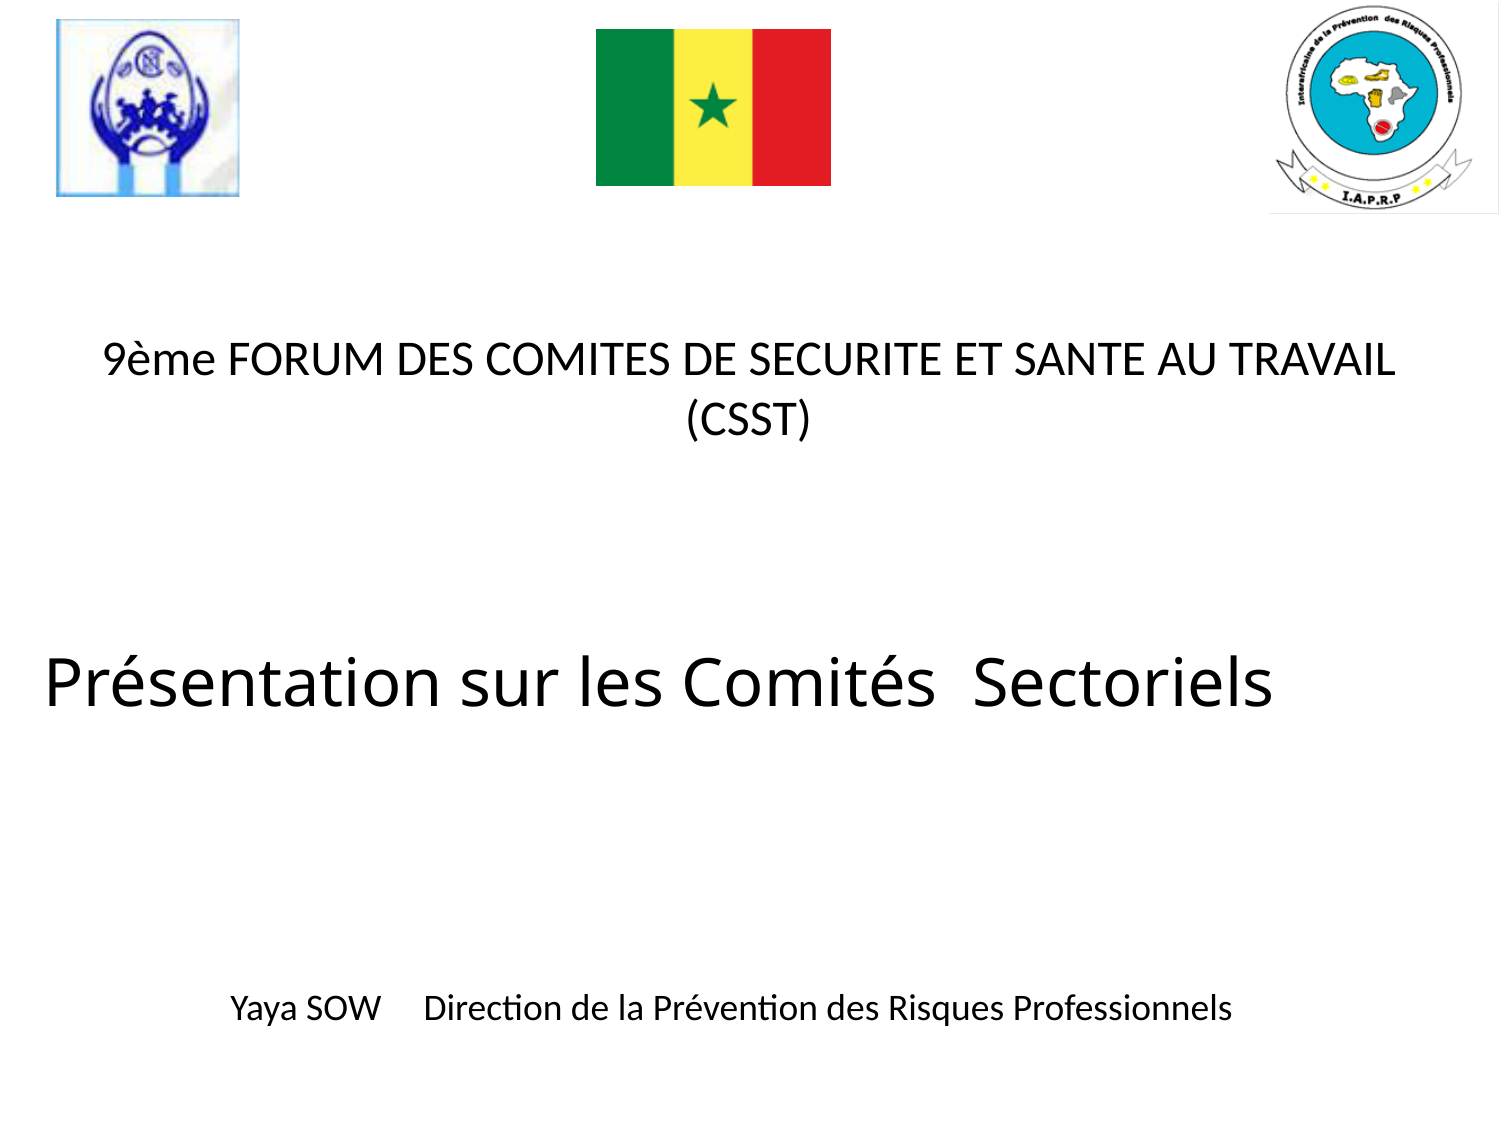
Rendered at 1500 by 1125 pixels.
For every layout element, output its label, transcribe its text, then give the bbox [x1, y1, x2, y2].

picture [55, 18, 240, 197]
title 9ème FORUM DES COMITES DE SECURITE ET SANTE AU TRAVAIL (CSST) [28, 244, 1470, 528]
picture [596, 29, 831, 186]
text_box Yaya SOW Direction de la Prévention des Risques Professionnels [181, 975, 1316, 1036]
list Présentation sur les Comités Sectoriels [28, 538, 1470, 947]
picture [1269, 2, 1500, 216]
